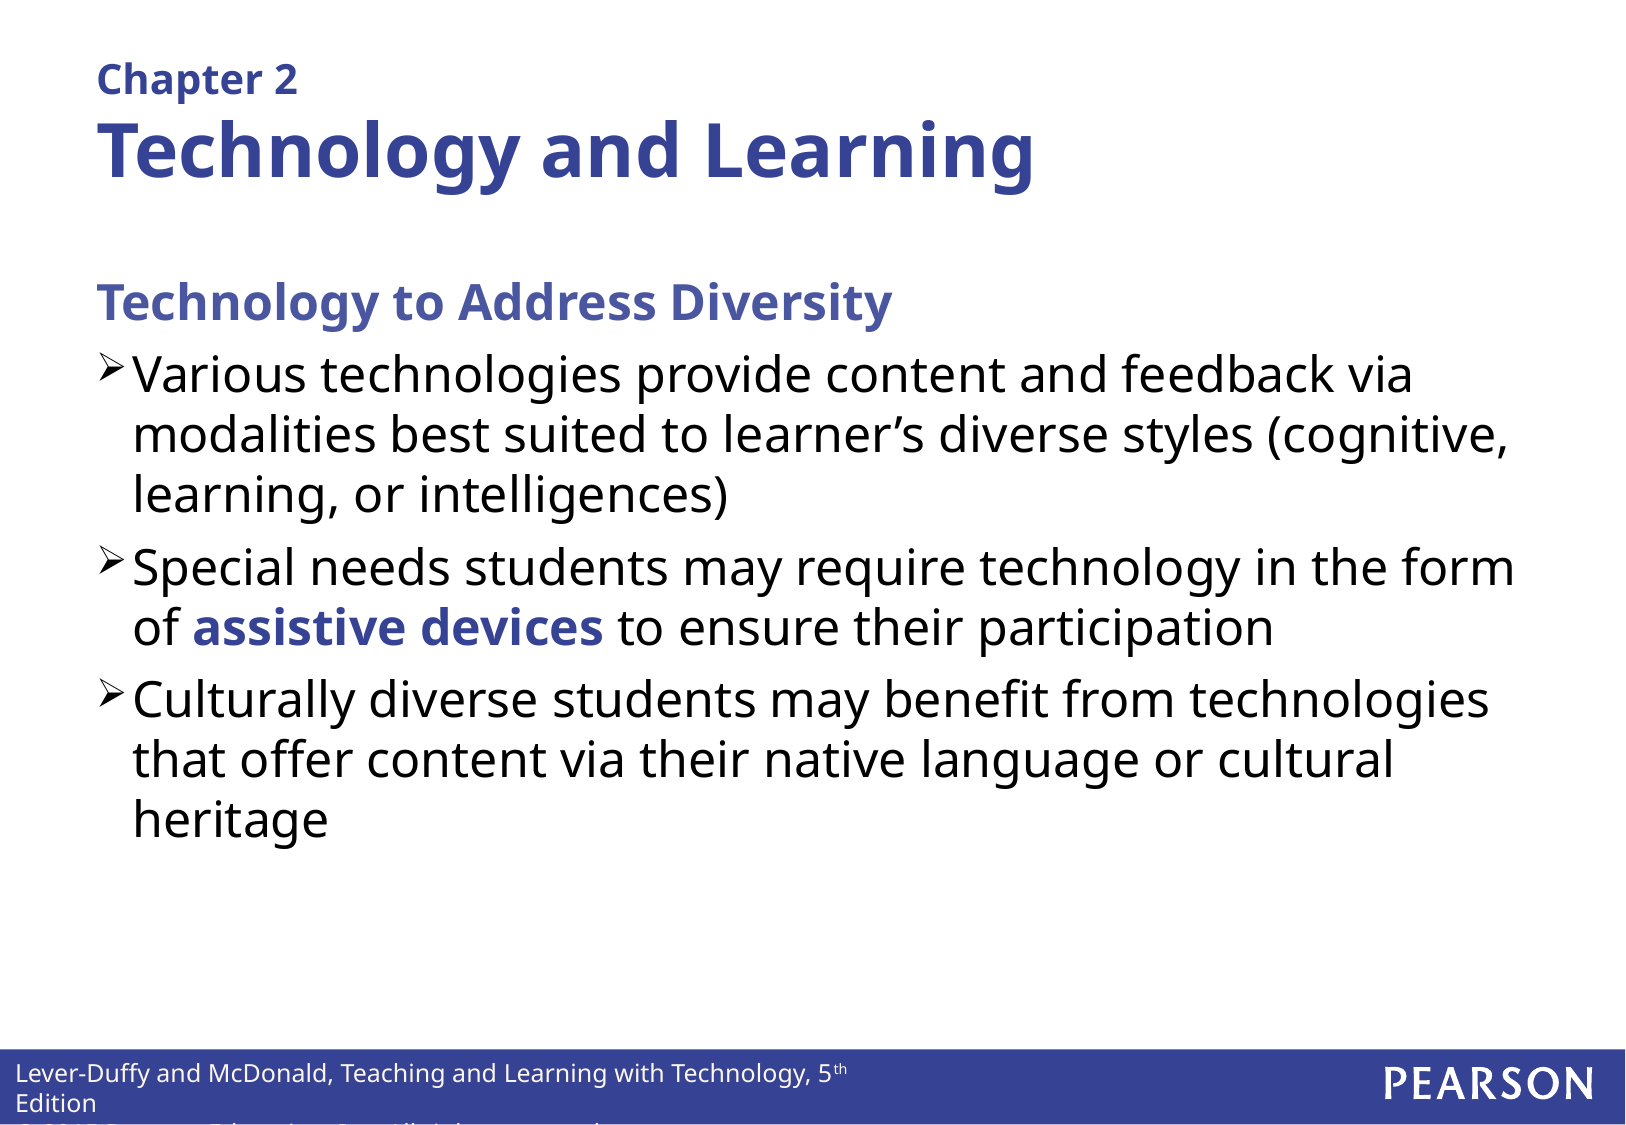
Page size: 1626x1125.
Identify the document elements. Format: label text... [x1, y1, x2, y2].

list Technology to Address Diversity Various technologies provide content and feedback via modalities best suited to learner’s diverse styles (cognitive, learning, or intelligences) Special needs students may require technology in the form of assistive devices to ensure their participation Culturally diverse students may benefit from technologies that offer content via their native language or cultural heritage [81, 262, 1544, 1005]
title Chapter 2 Technology and Learning [81, 45, 1544, 233]
